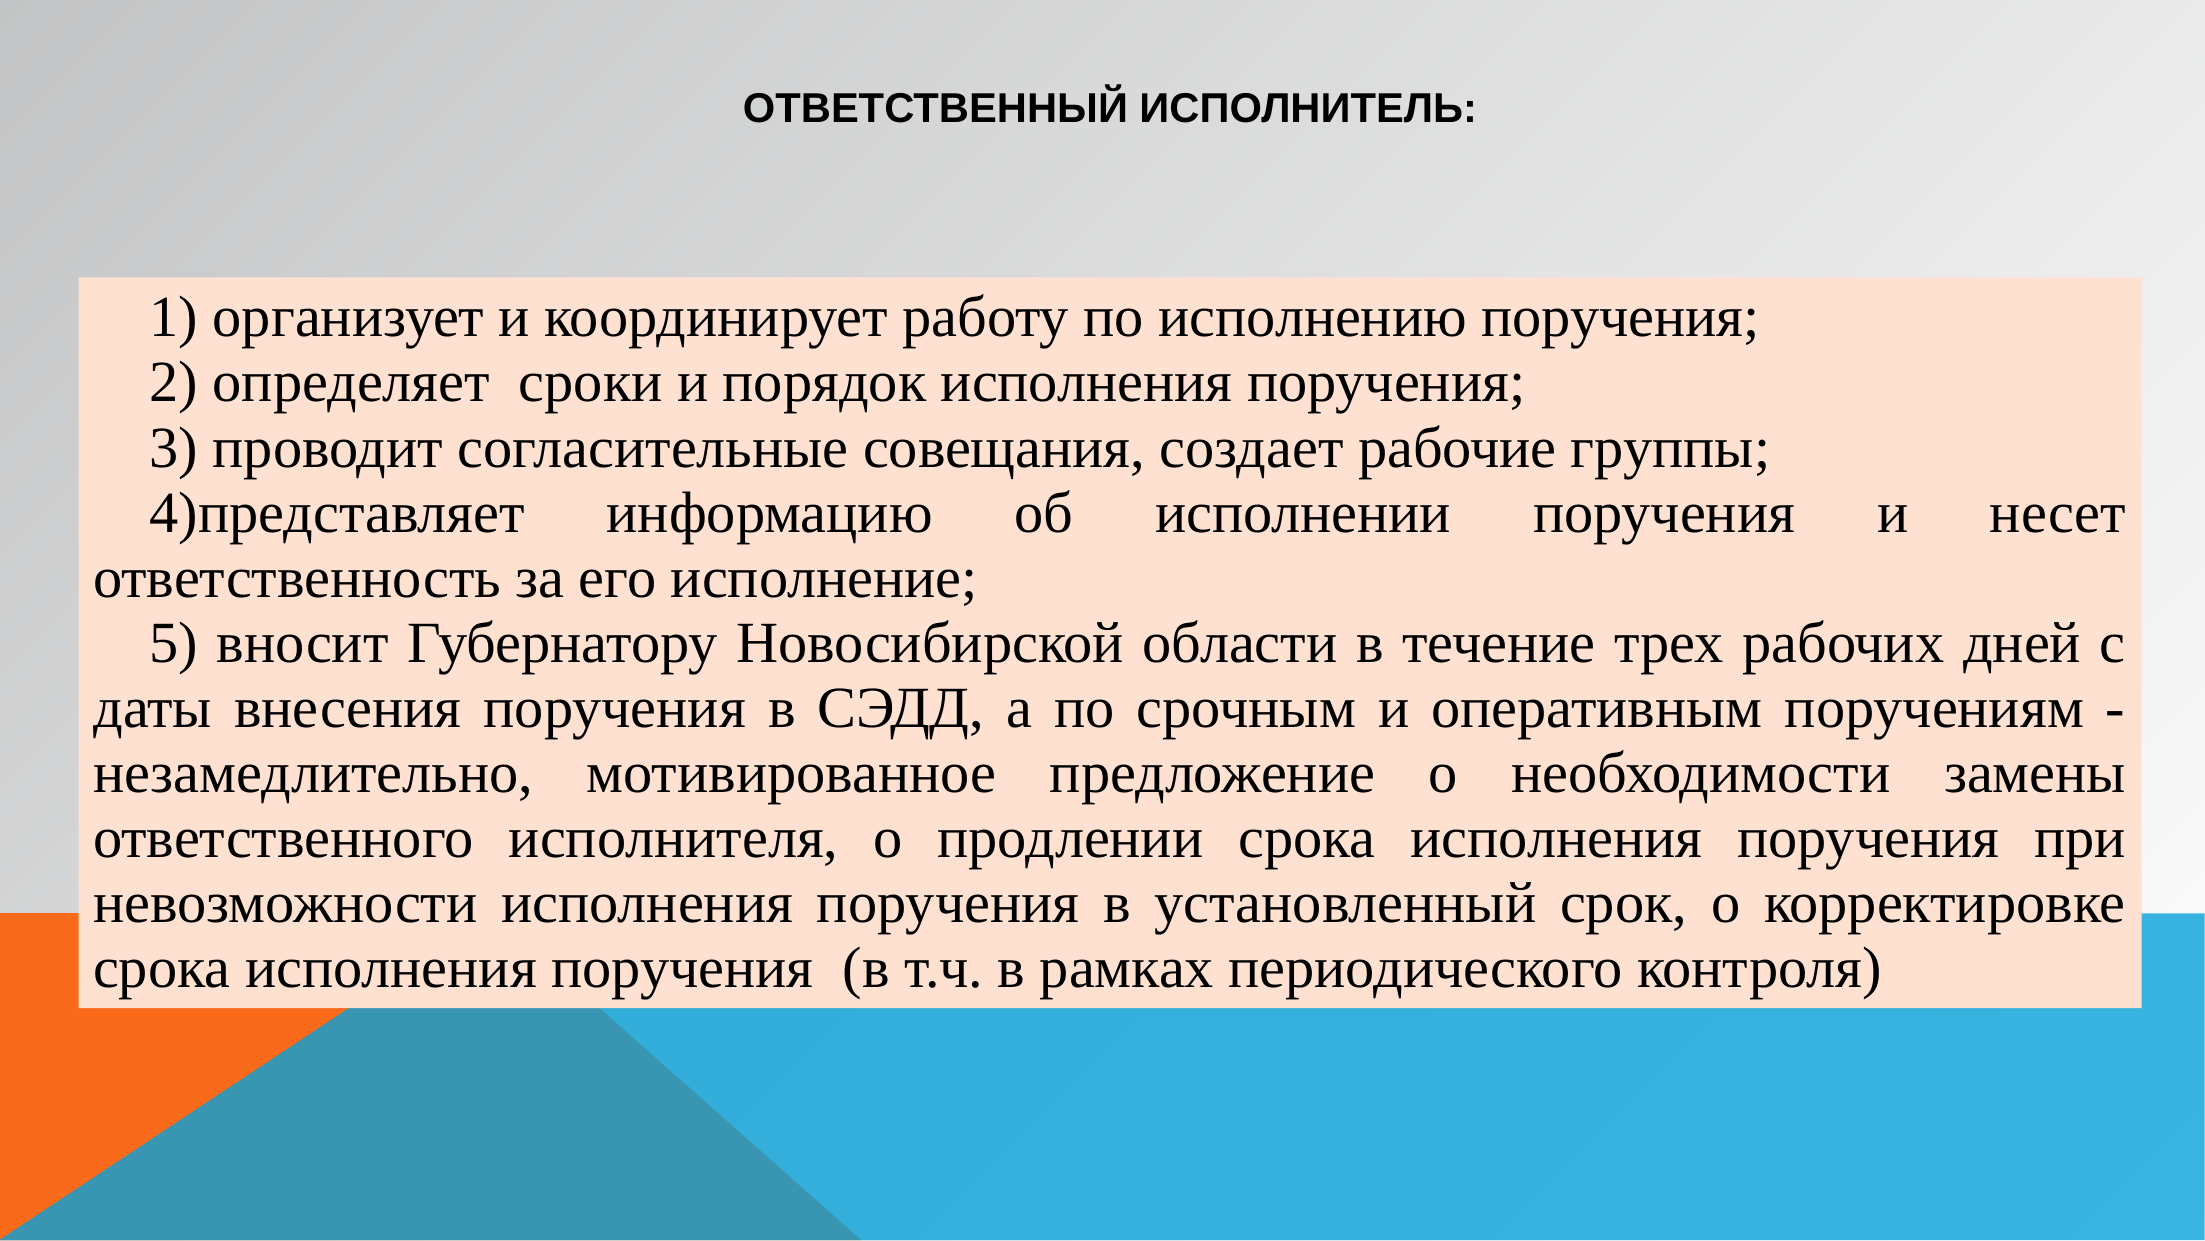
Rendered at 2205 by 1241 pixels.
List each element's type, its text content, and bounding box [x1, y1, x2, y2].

title Ответственный исполнитель: [94, 0, 2126, 208]
text_box 1) организует и координирует работу по исполнению поручения; 2) определяет сроки и порядок исполнения поручения; 3) проводит согласительные совещания, создает рабочие группы; 4)представляет информацию об исполнении поручения и несет ответственность за его исполнение; 5) вносит Губернатору Новосибирской области в течение трех рабочих дней с даты внесения поручения в СЭДД, а по срочным и оперативным поручениям - незамедлительно, мотивированное предложение о необходимости замены ответственного исполнителя, о продлении срока исполнения поручения при невозможности исполнения поручения в установленный срок, о корректировке срока исполнения поручения (в т.ч. в рамках периодического контроля) [78, 277, 2142, 1009]
